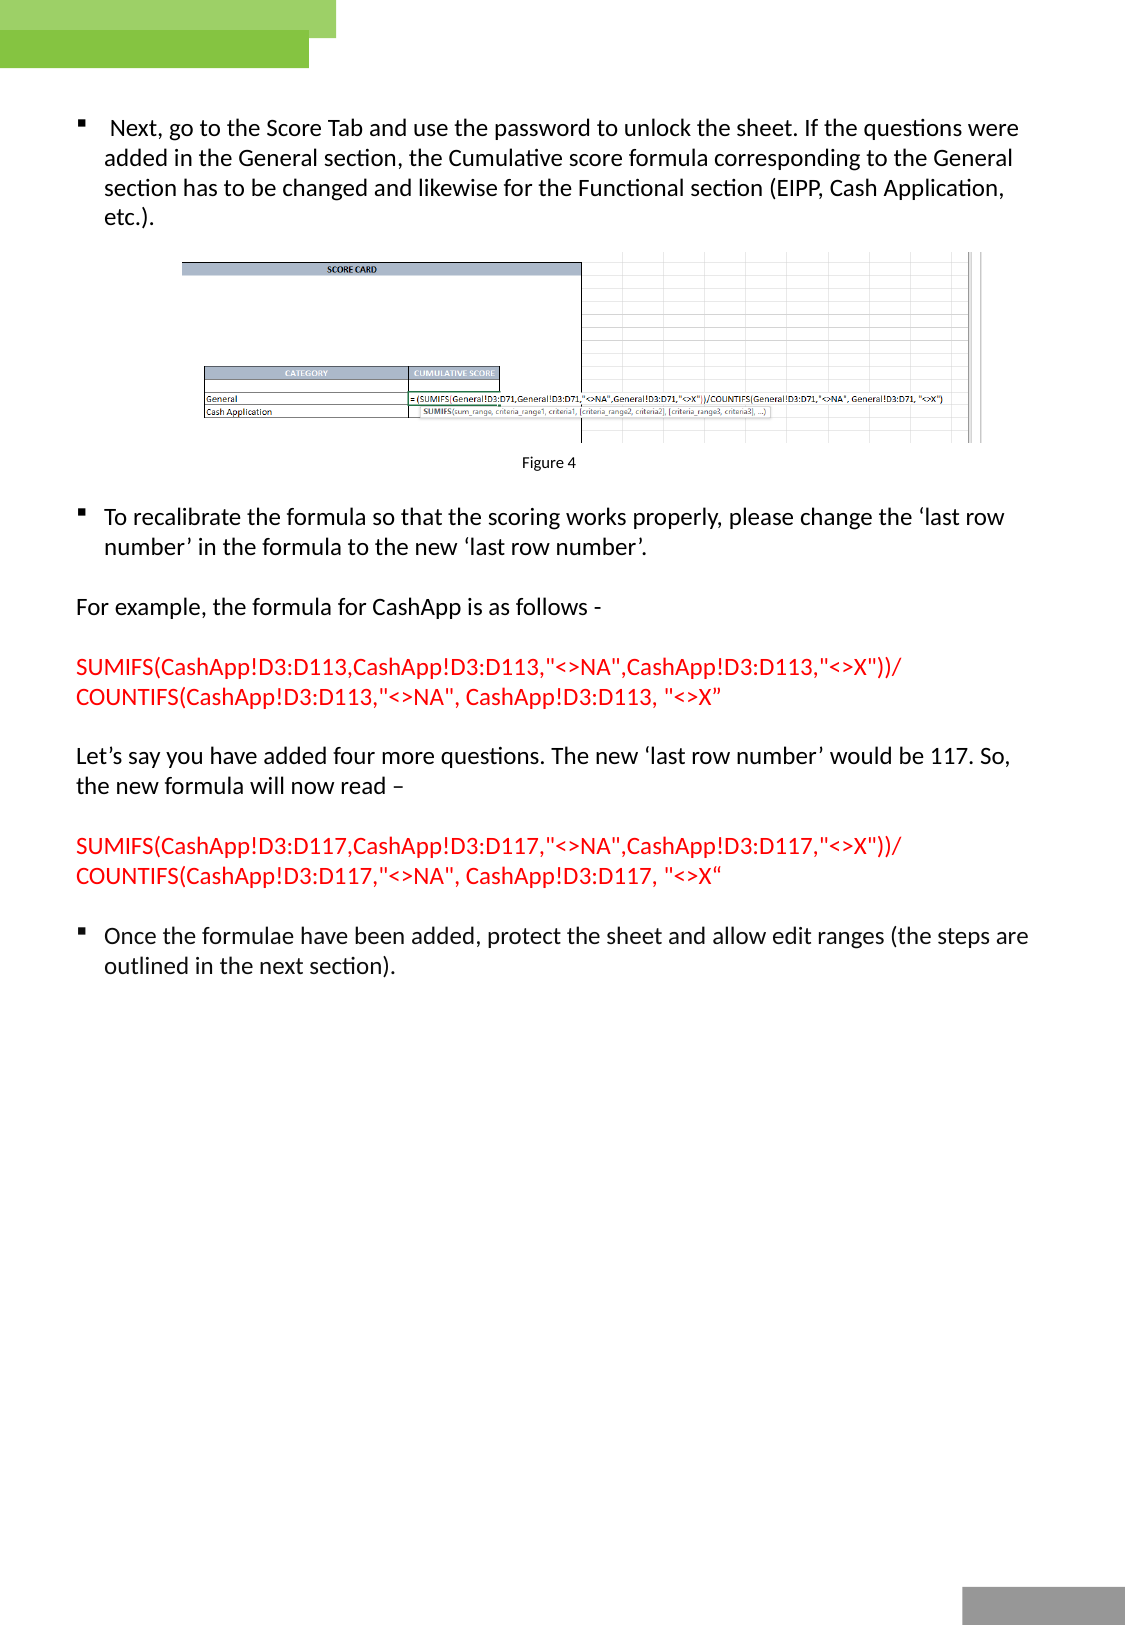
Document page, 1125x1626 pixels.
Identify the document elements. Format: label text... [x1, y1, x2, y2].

text_box Figure 4 [455, 444, 628, 480]
picture [181, 252, 982, 443]
text_box Next, go to the Score Tab and use the password to unlock the sheet. If the questions were added in the General section, the Cumulative score formula corresponding to the General section has to be changed and likewise for the Functional section (EIPP, Cash Application, etc.). To recalibrate the formula so that the scoring works properly, please change the ‘last row number’ in the formula to the new ‘last row number’. For example, the formula for CashApp is as follows - SUMIFS(CashApp!D3:D113,CashApp!D3:D113,"<>NA",CashApp!D3:D113,"<>X"))/COUNTIFS(CashApp!D3:D113,"<>NA", CashApp!D3:D113, "<>X” Let’s say you have added four more questions. The new ‘last row number’ would be 117. So, the new formula will now read – SUMIFS(CashApp!D3:D117,CashApp!D3:D117,"<>NA",CashApp!D3:D117,"<>X"))/COUNTIFS(CashApp!D3:D117,"<>NA", CashApp!D3:D117, "<>X“ Once the formulae have been added, protect the sheet and allow edit ranges (the steps are outlined in the next section). [61, 103, 1059, 1017]
